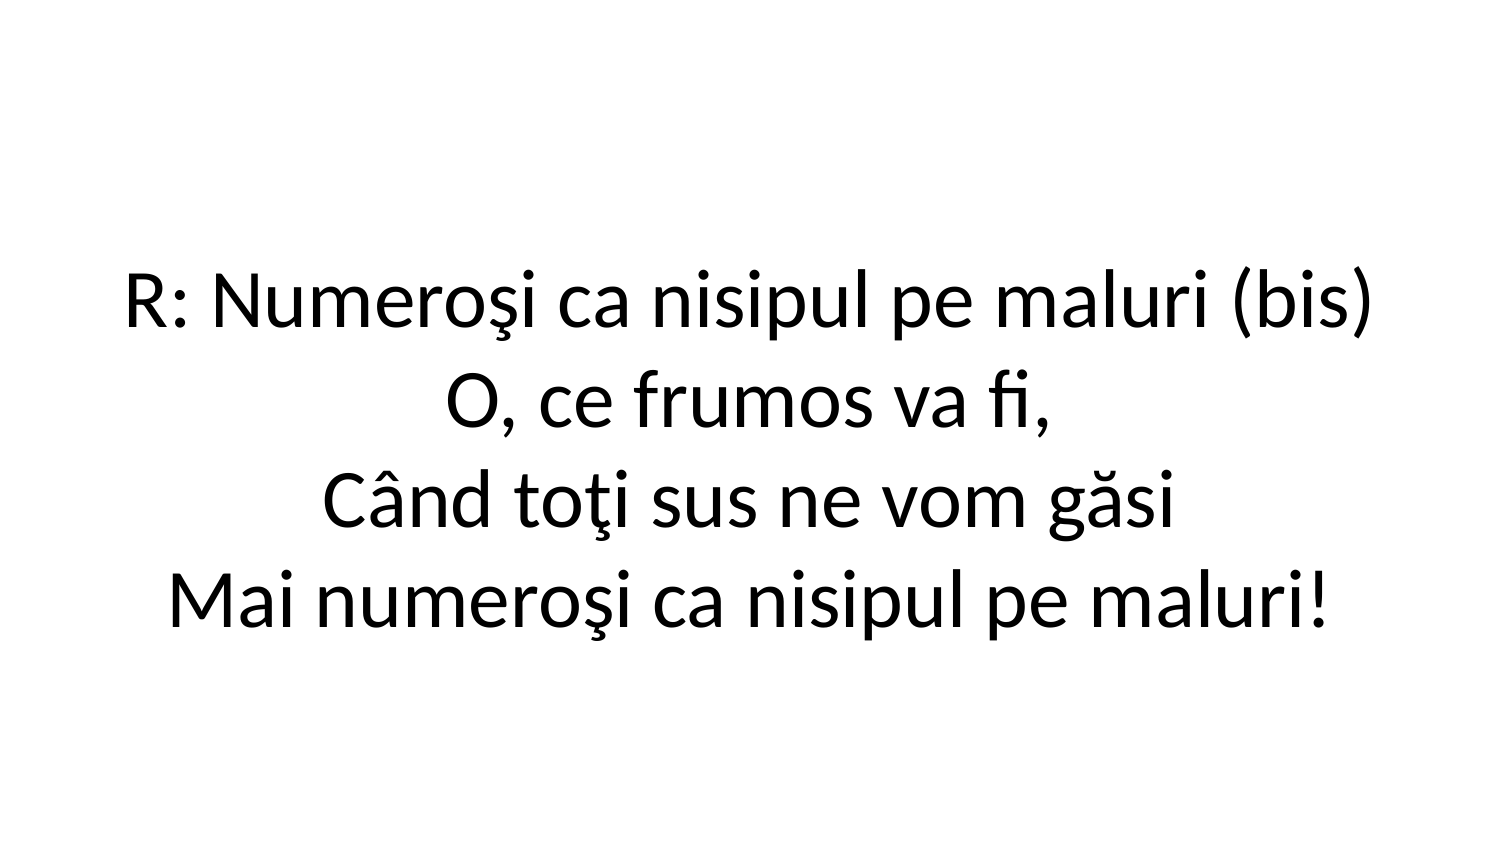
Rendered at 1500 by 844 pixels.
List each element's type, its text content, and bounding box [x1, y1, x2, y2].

text_box R: Numeroşi ca nisipul pe maluri (bis) O, ce frumos va fi, Când toţi sus ne vom găsi Mai numeroşi ca nisipul pe maluri! [109, 192, 1391, 652]
